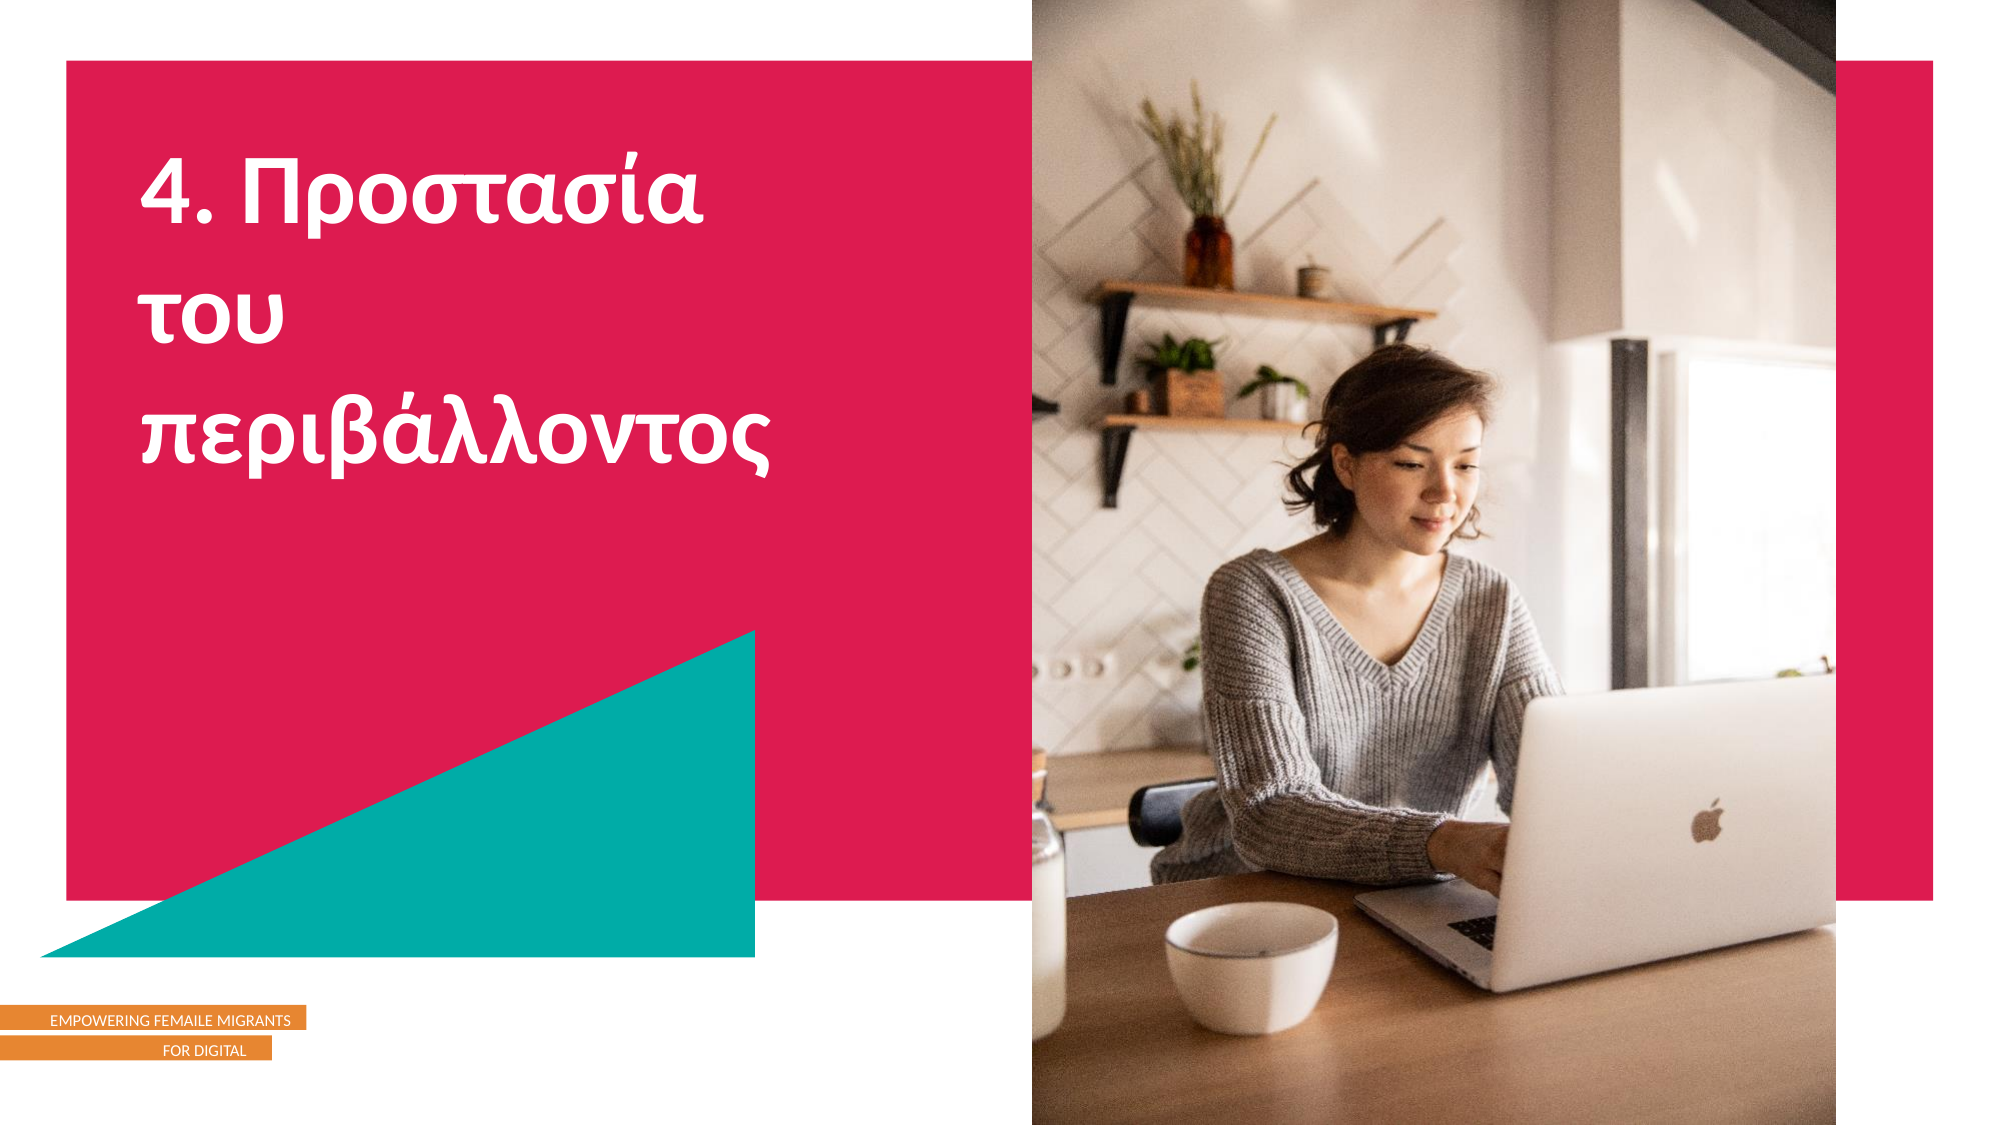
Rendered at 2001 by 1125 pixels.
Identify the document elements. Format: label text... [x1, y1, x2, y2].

text_box 4. Προστασία του περιβάλλοντος [125, 116, 876, 231]
picture [1032, 0, 1836, 1125]
